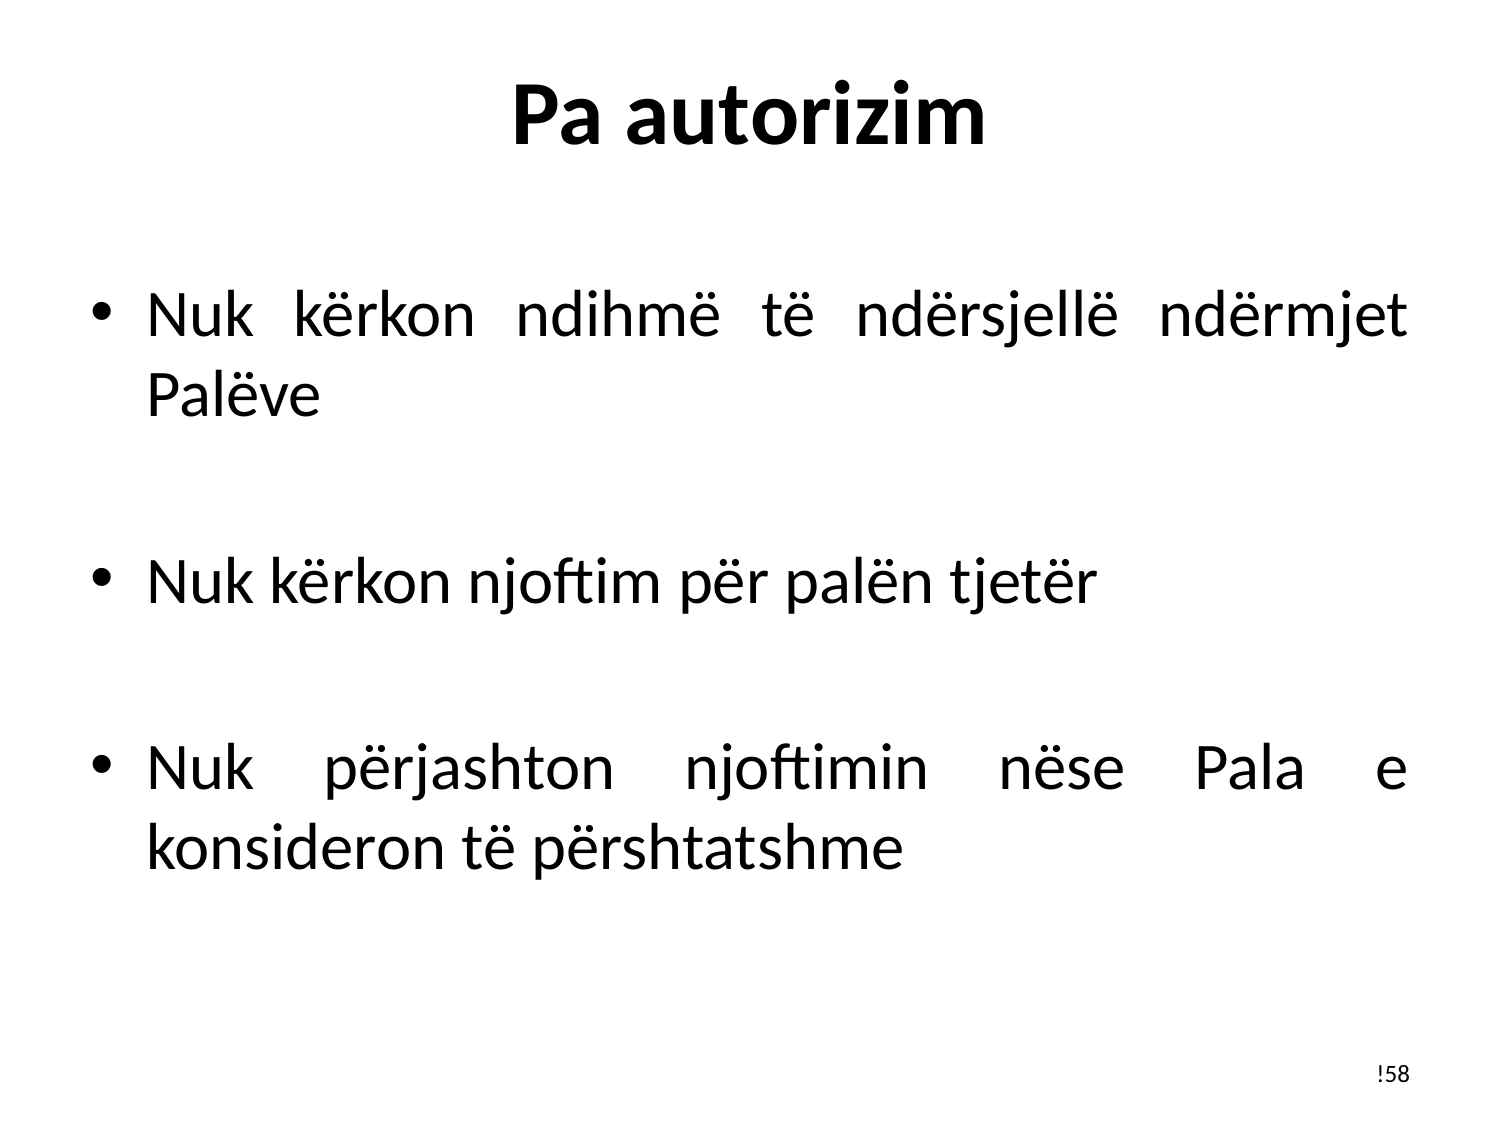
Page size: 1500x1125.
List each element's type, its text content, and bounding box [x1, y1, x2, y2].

slide_number !58 [1074, 1042, 1425, 1103]
title Pa autorizim [75, 45, 1425, 233]
list Nuk kërkon ndihmë të ndërsjellë ndërmjet Palëve Nuk kërkon njoftim për palën tjetër Nuk përjashton njoftimin nëse Pala e konsideron të përshtatshme [75, 262, 1425, 1005]
